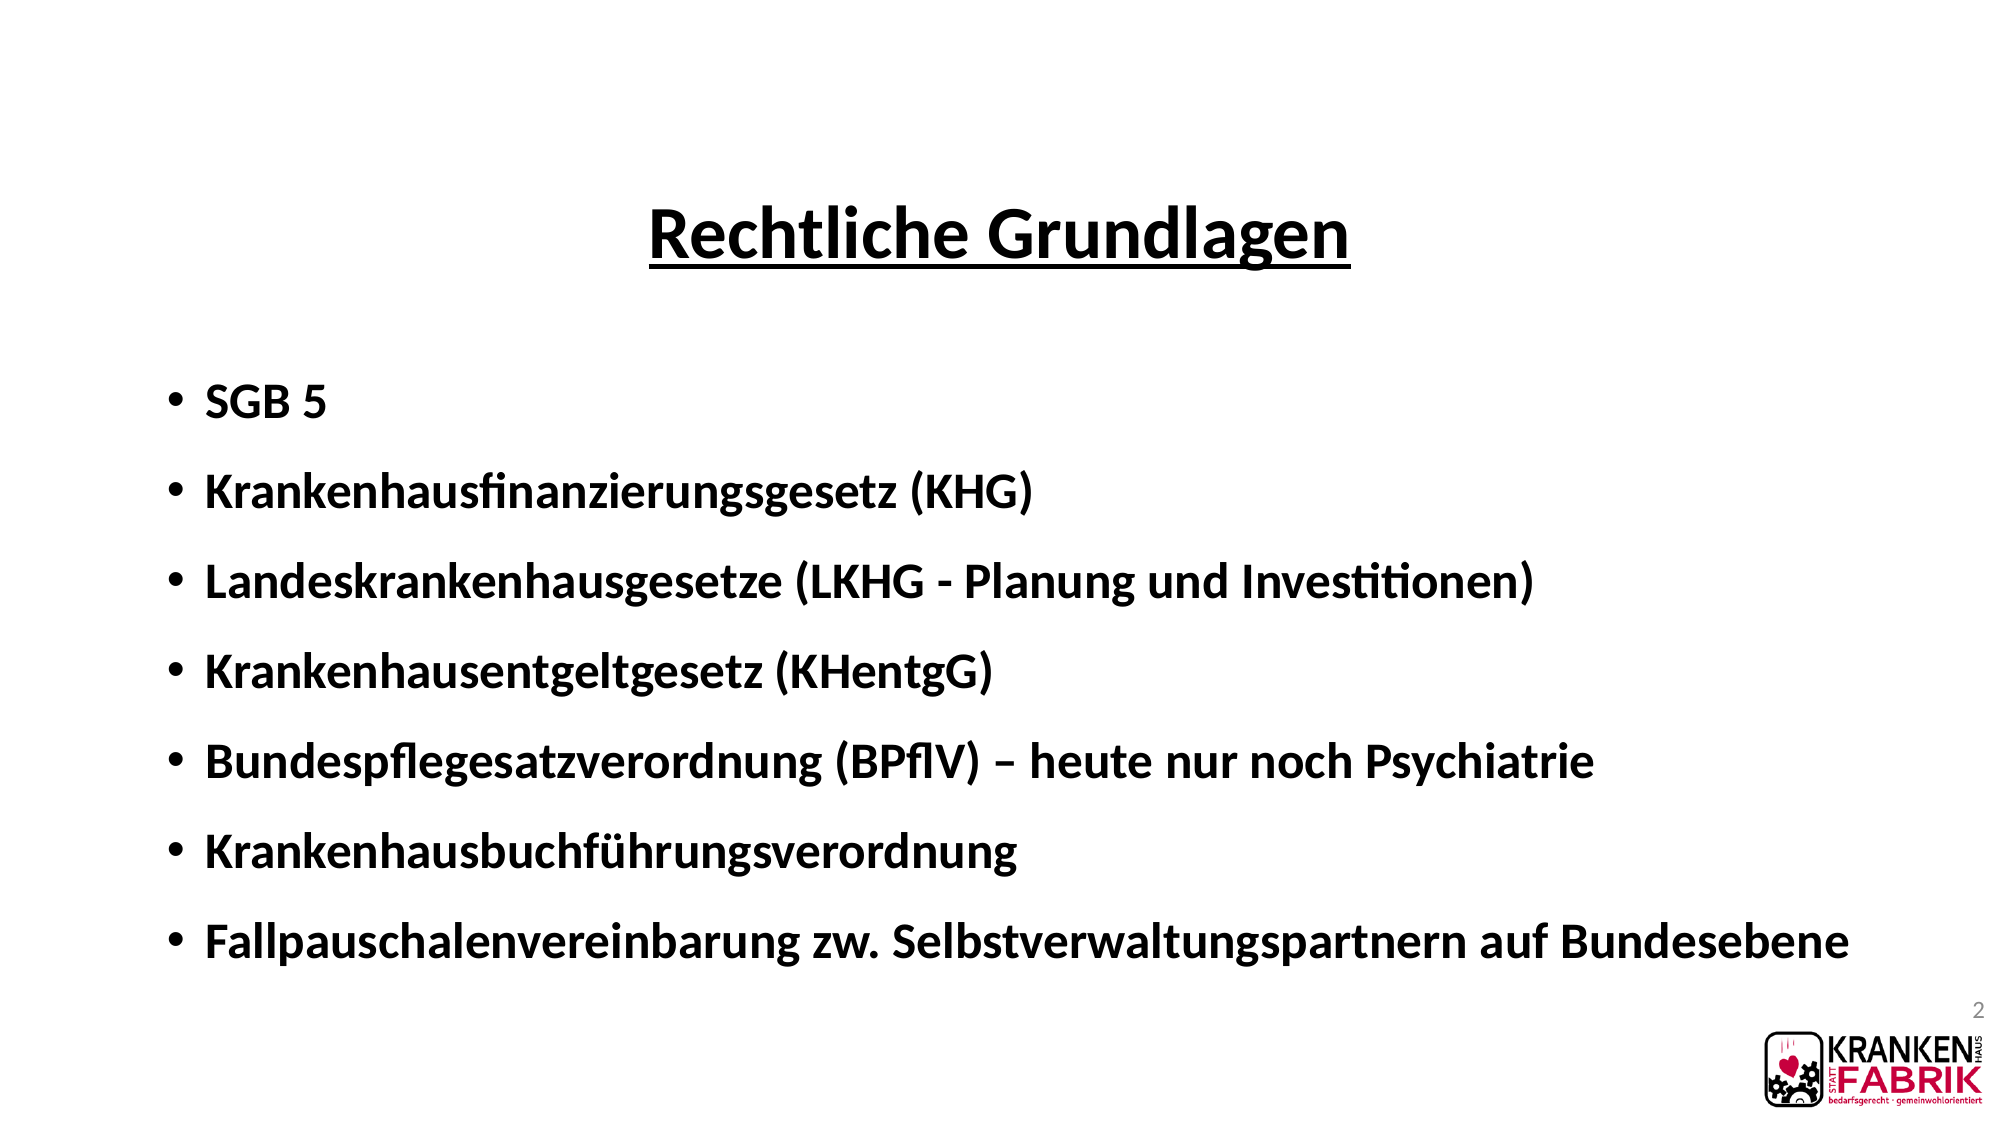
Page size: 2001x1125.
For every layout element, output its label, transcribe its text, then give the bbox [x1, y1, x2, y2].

list SGB 5 Krankenhausfinanzierungsgesetz (KHG) Landeskrankenhausgesetze (LKHG - Planung und Investitionen) Krankenhausentgeltgesetz (KHentgG) Bundespflegesatzverordnung (BPflV) – heute nur noch Psychiatrie Krankenhausbuchführungsverordnung Fallpauschalenvereinbarung zw. Selbstverwaltungspartnern auf Bundesebene [151, 366, 1895, 980]
title Rechtliche Grundlagen [493, 181, 1507, 288]
picture [1746, 1039, 2000, 1125]
slide_number 2 [1550, 979, 2000, 1039]
